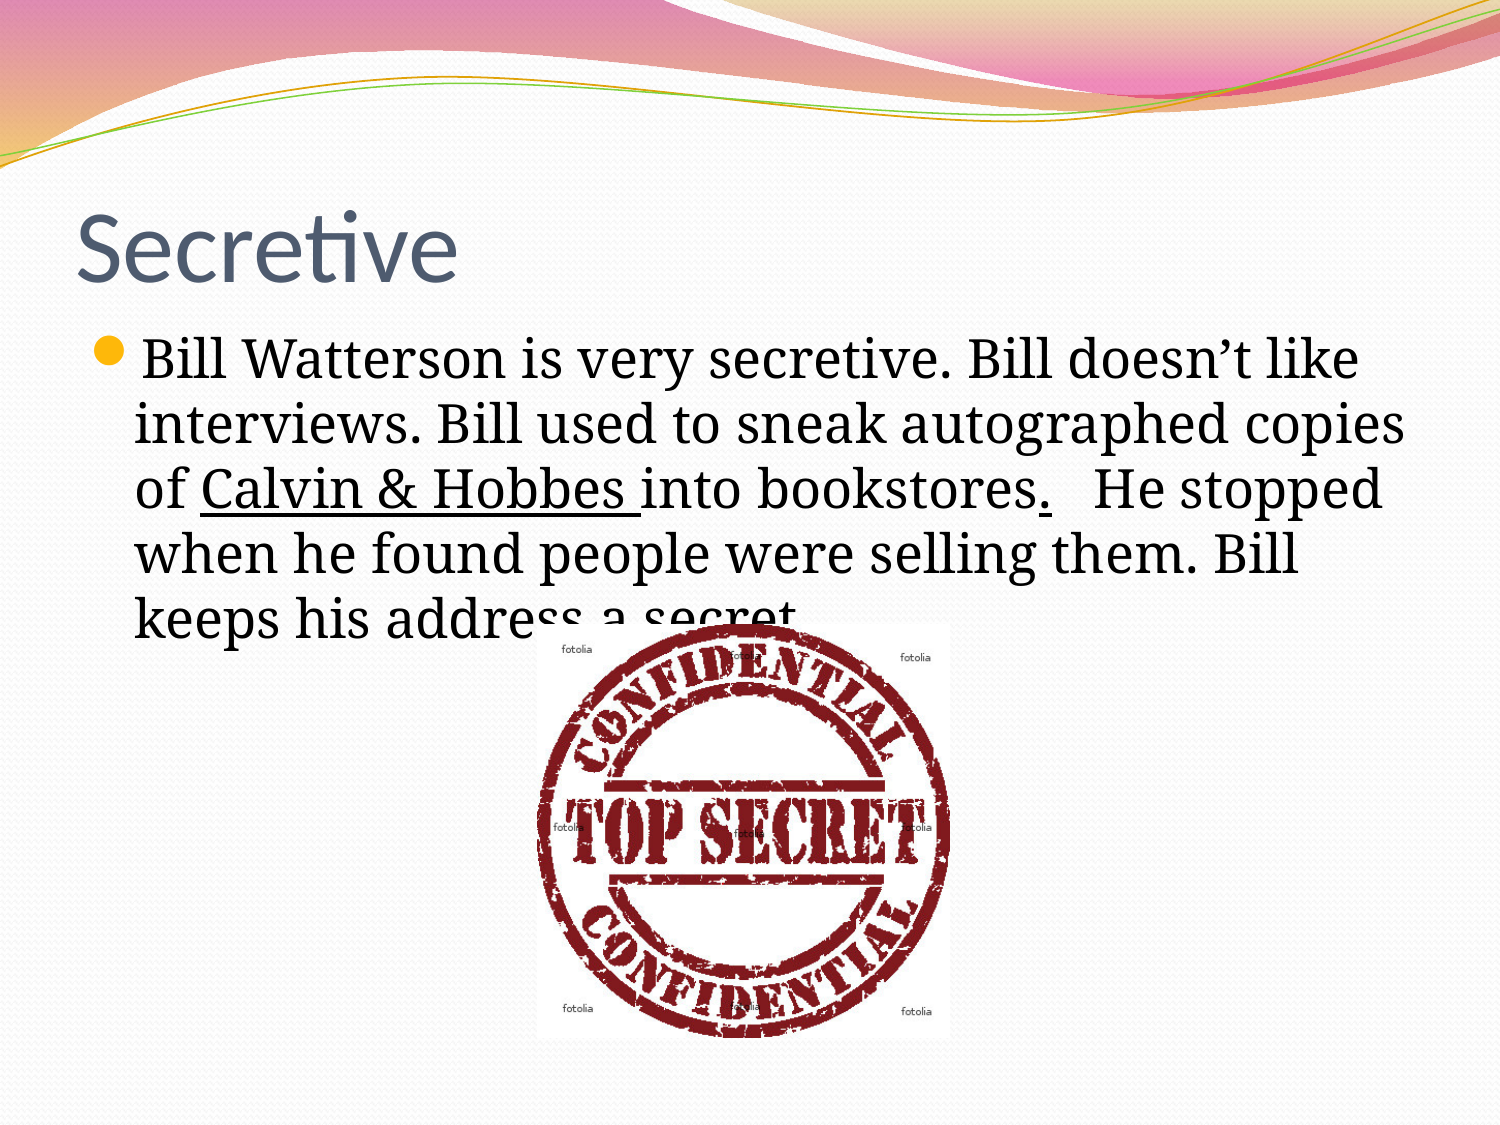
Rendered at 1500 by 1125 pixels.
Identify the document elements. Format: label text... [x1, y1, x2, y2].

picture [537, 624, 951, 1038]
list Bill Watterson is very secretive. Bill doesn’t like interviews. Bill used to sneak autographed copies of Calvin & Hobbes into bookstores. He stopped when he found people were selling them. Bill keeps his address a secret. [75, 317, 1425, 1038]
title Secretive [75, 115, 1425, 303]
